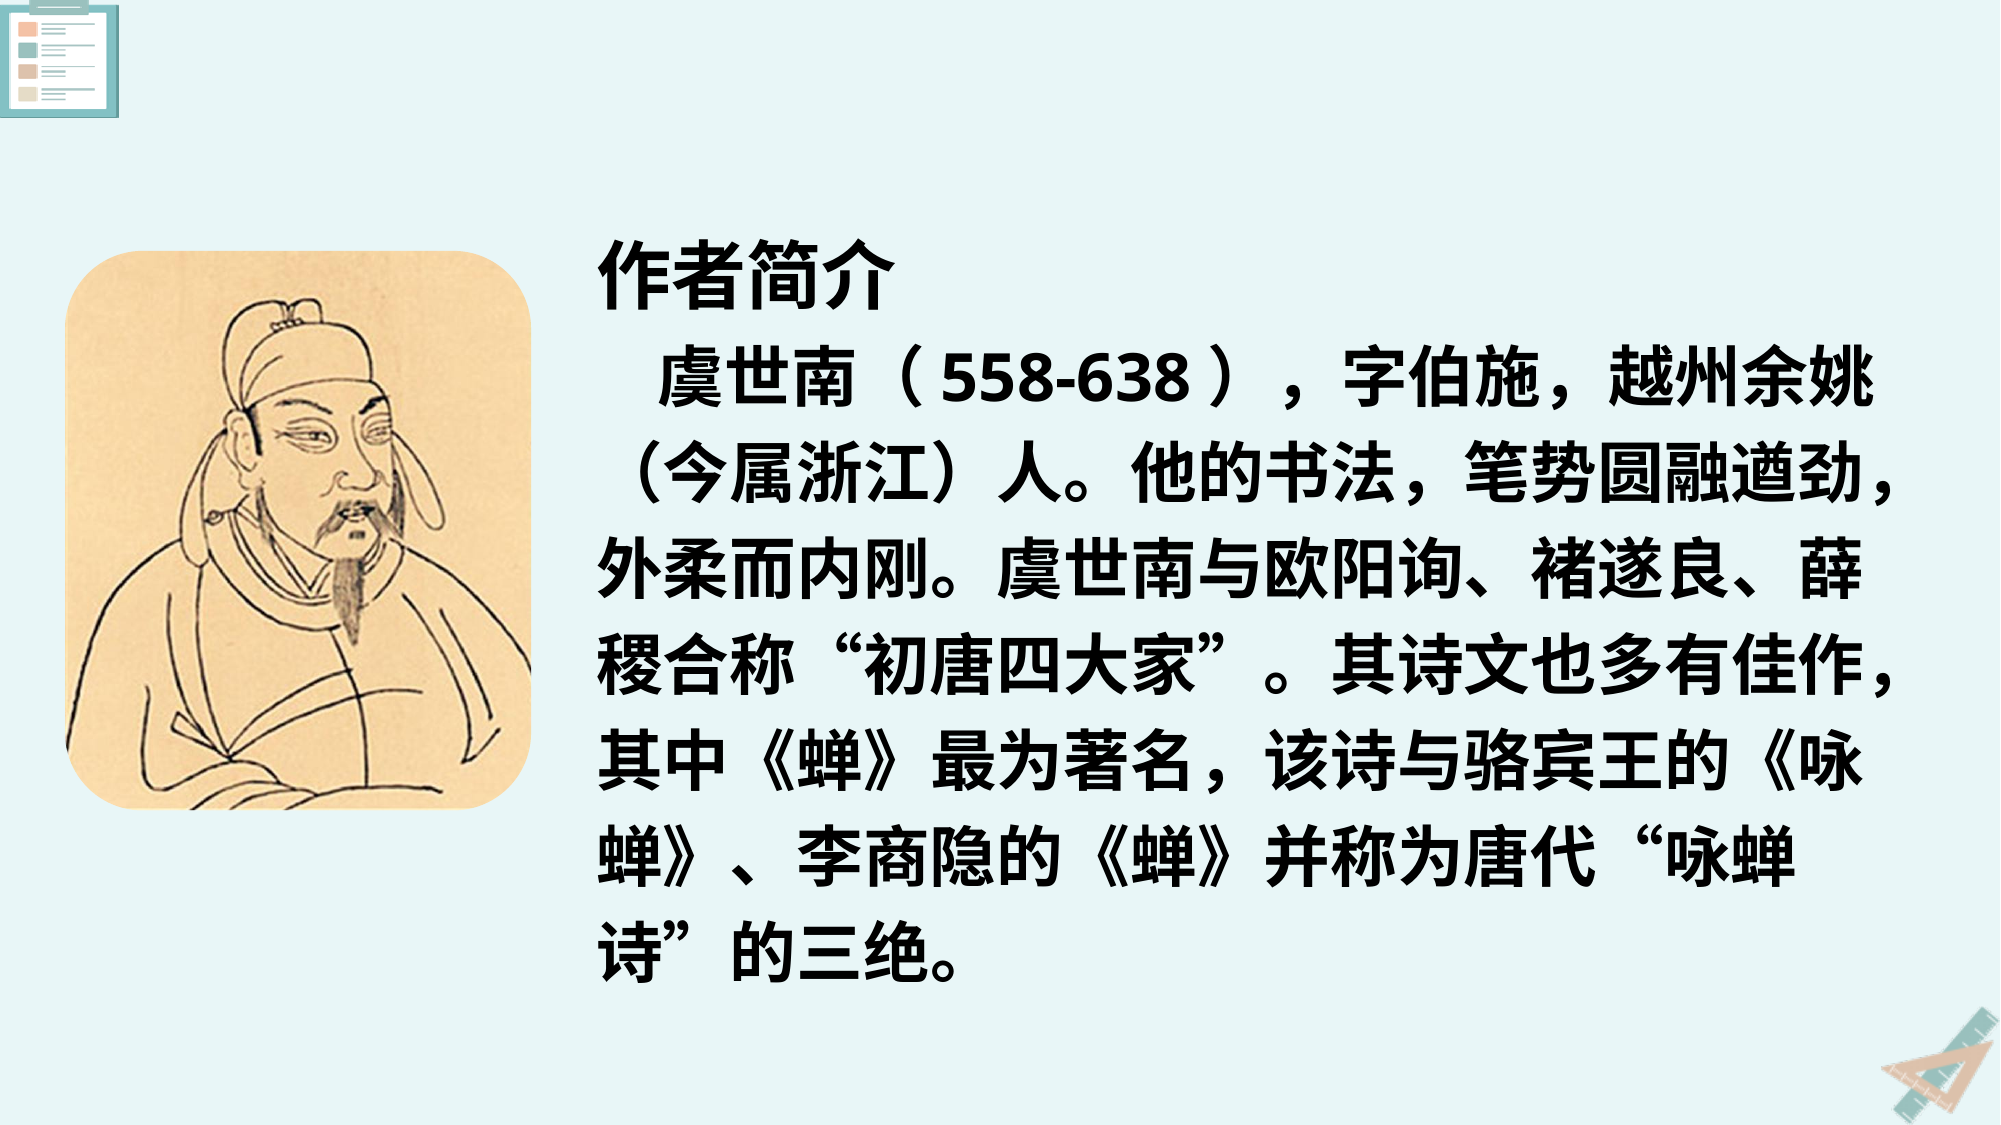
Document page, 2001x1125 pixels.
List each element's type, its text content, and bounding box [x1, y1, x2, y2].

picture [0, 0, 119, 119]
picture [64, 250, 532, 811]
text_box 作者简介 虞世南（558-638），字伯施，越州余姚（今属浙江）人。他的书法，笔势圆融遒劲，外柔而内刚。虞世南与欧阳询、褚遂良、薛稷合称“初唐四大家”。其诗文也多有佳作，其中《蝉》最为著名，该诗与骆宾王的《咏蝉》、李商隐的《蝉》并称为唐代“咏蝉诗”的三绝。 [581, 176, 1904, 998]
picture [1881, 1006, 2000, 1125]
